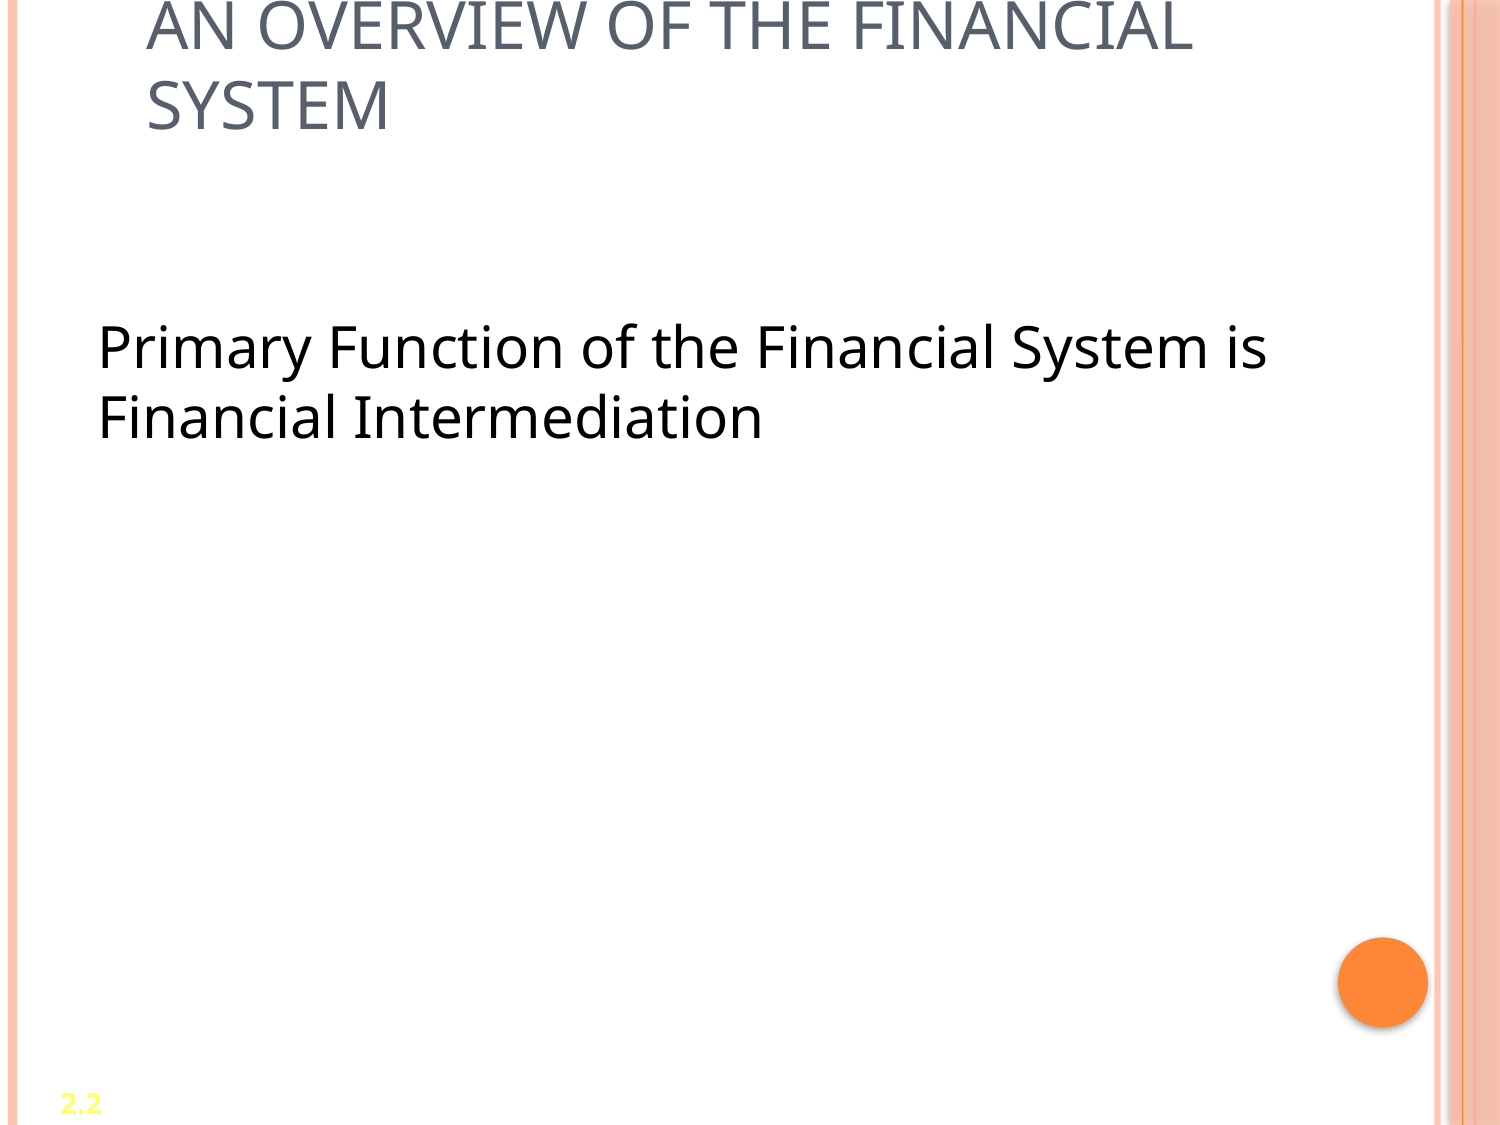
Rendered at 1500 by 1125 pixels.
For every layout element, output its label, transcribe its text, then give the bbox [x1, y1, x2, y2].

list Primary Function of the Financial System is Financial Intermediation [37, 302, 1463, 787]
slide_number 2.2 [37, 1050, 125, 1125]
title An Overview of the Financial System [131, 24, 1369, 150]
